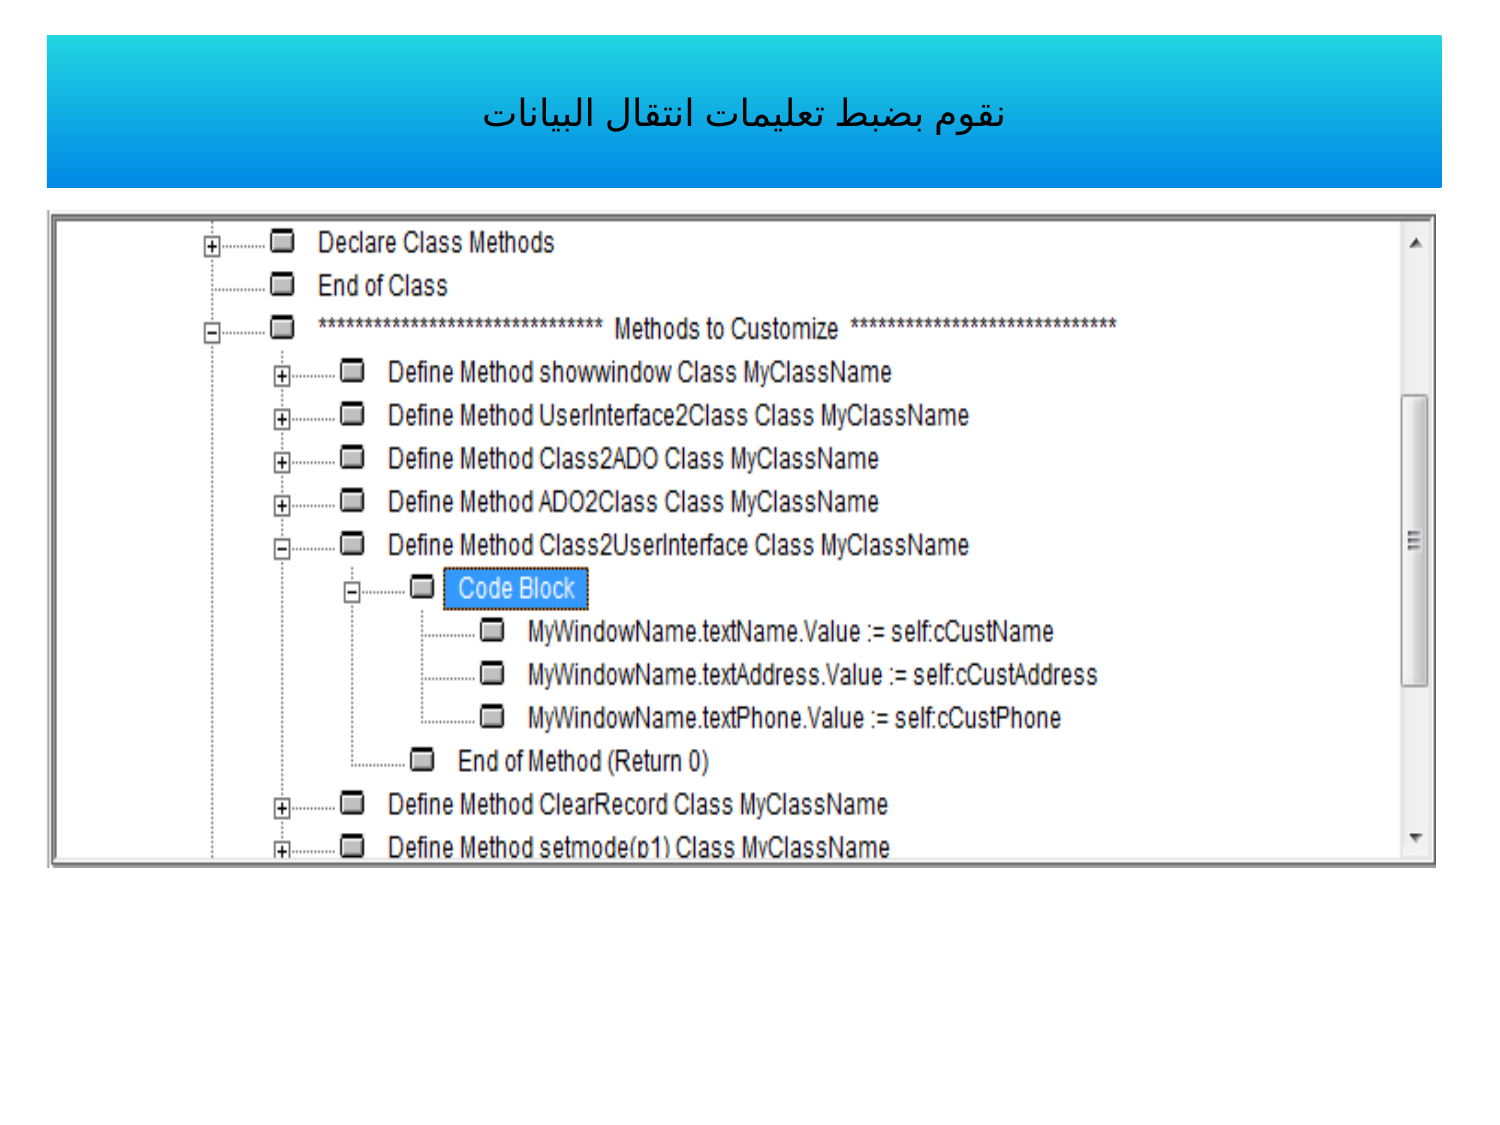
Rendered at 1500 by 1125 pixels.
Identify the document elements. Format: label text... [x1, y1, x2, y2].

picture [46, 210, 1436, 868]
title نقوم بضبط تعليمات انتقال البيانات [46, 35, 1442, 188]
